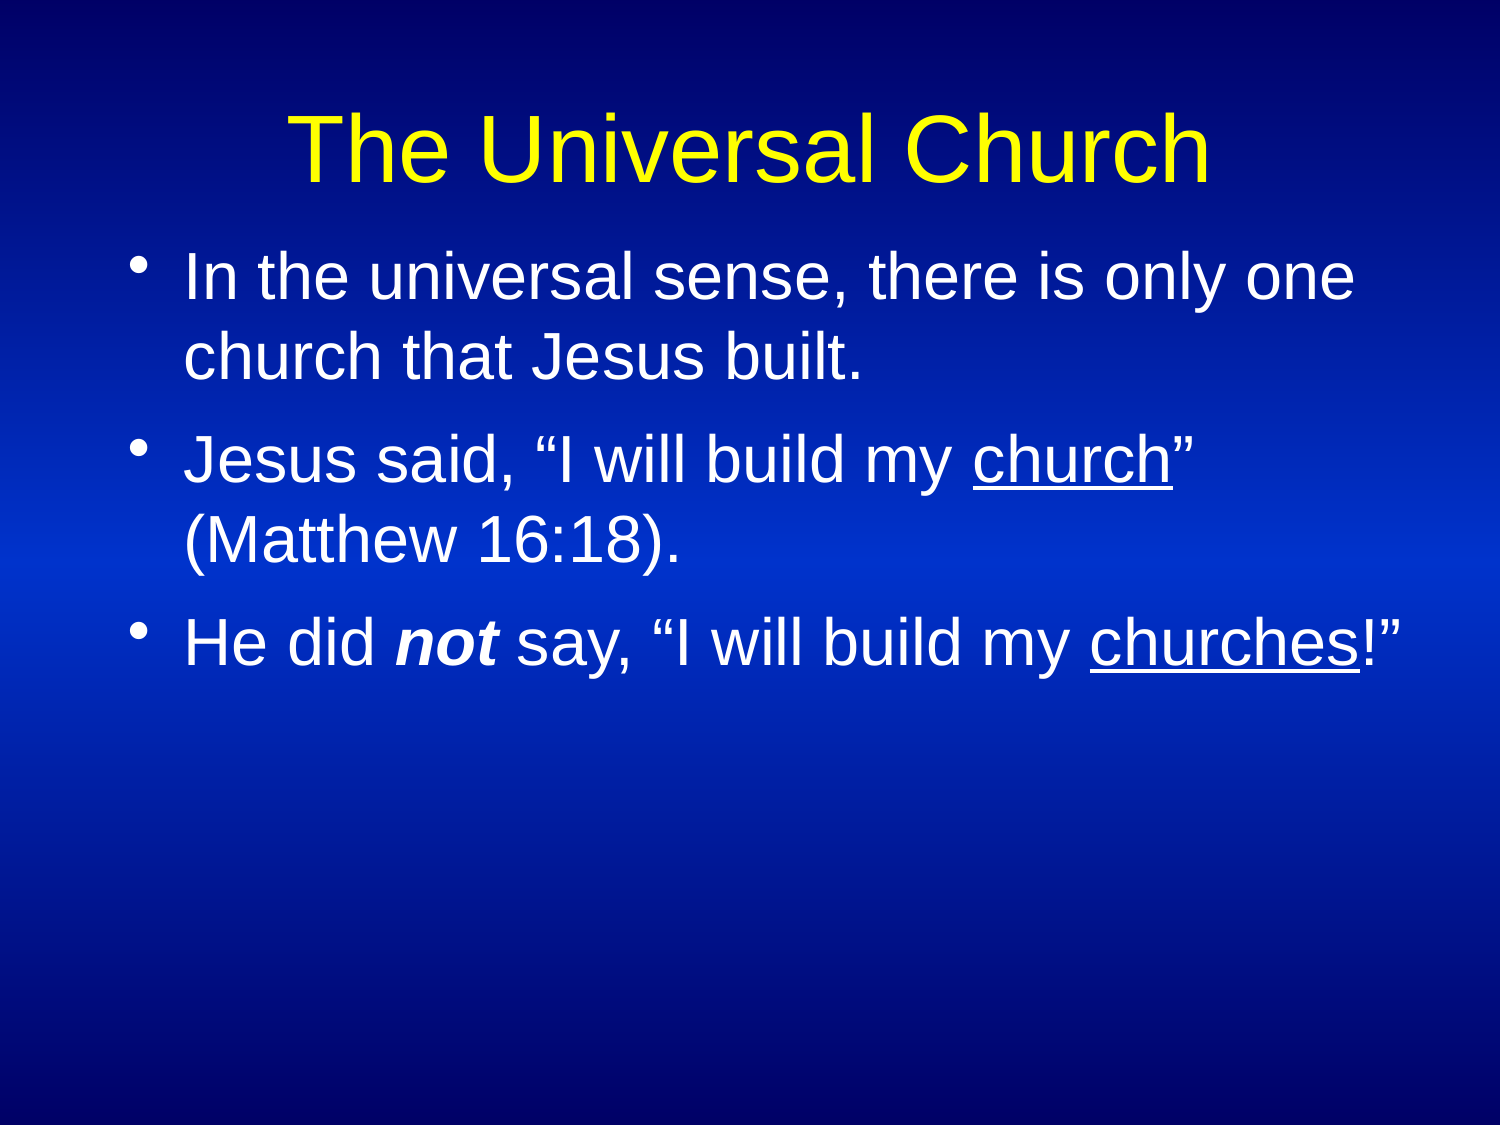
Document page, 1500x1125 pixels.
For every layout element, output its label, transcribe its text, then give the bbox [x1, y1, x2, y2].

title The Universal Church [37, 50, 1463, 238]
list In the universal sense, there is only one church that Jesus built. Jesus said, “I will build my church” (Matthew 16:18). He did not say, “I will build my churches!” [112, 224, 1463, 913]
